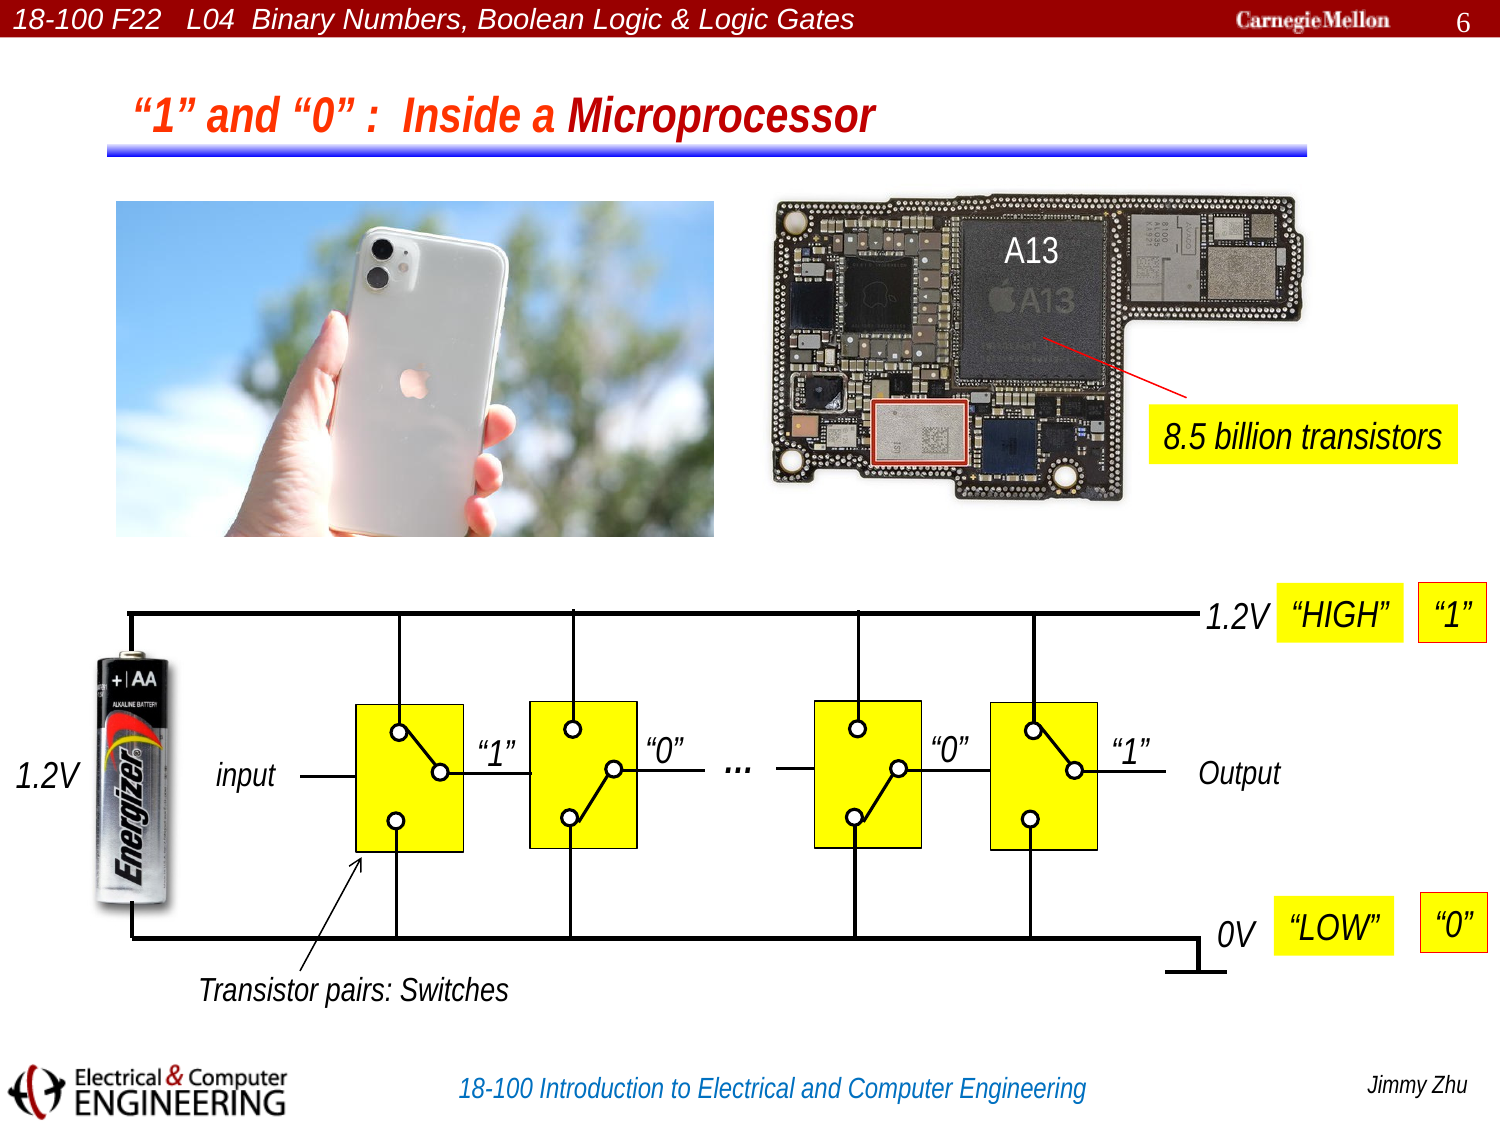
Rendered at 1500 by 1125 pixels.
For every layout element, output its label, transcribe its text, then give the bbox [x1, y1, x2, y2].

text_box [561, 809, 578, 939]
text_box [299, 856, 362, 972]
picture [76, 631, 194, 926]
text_box 8.5 billion transistors [1330, 404, 1458, 465]
text_box “1” and “0” : Inside a Microprocessor [105, 75, 913, 150]
text_box “0” [630, 718, 698, 769]
text_box 1.2V [1191, 584, 1284, 645]
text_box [356, 612, 532, 942]
text_box “HIGH” [1276, 582, 1404, 643]
text_box [605, 761, 622, 774]
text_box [578, 774, 609, 823]
picture [0, 1058, 298, 1125]
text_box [564, 609, 581, 738]
picture [745, 176, 1325, 540]
text_box 1.2V [0, 743, 71, 804]
text_box Output [1183, 743, 1303, 799]
text_box [537, 701, 637, 849]
text_box input [201, 745, 298, 801]
picture [116, 200, 714, 538]
text_box “0” [1420, 892, 1488, 953]
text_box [814, 609, 991, 938]
text_box “1” [1418, 582, 1487, 643]
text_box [1043, 337, 1187, 399]
text_box Transistor pairs: Switches [183, 961, 525, 1016]
text_box 0V [1202, 903, 1270, 963]
text_box [107, 144, 1308, 157]
slide_number 6 [1217, 0, 1494, 34]
text_box “LOW” [1273, 895, 1395, 956]
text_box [990, 610, 1167, 940]
text_box … [708, 728, 770, 789]
